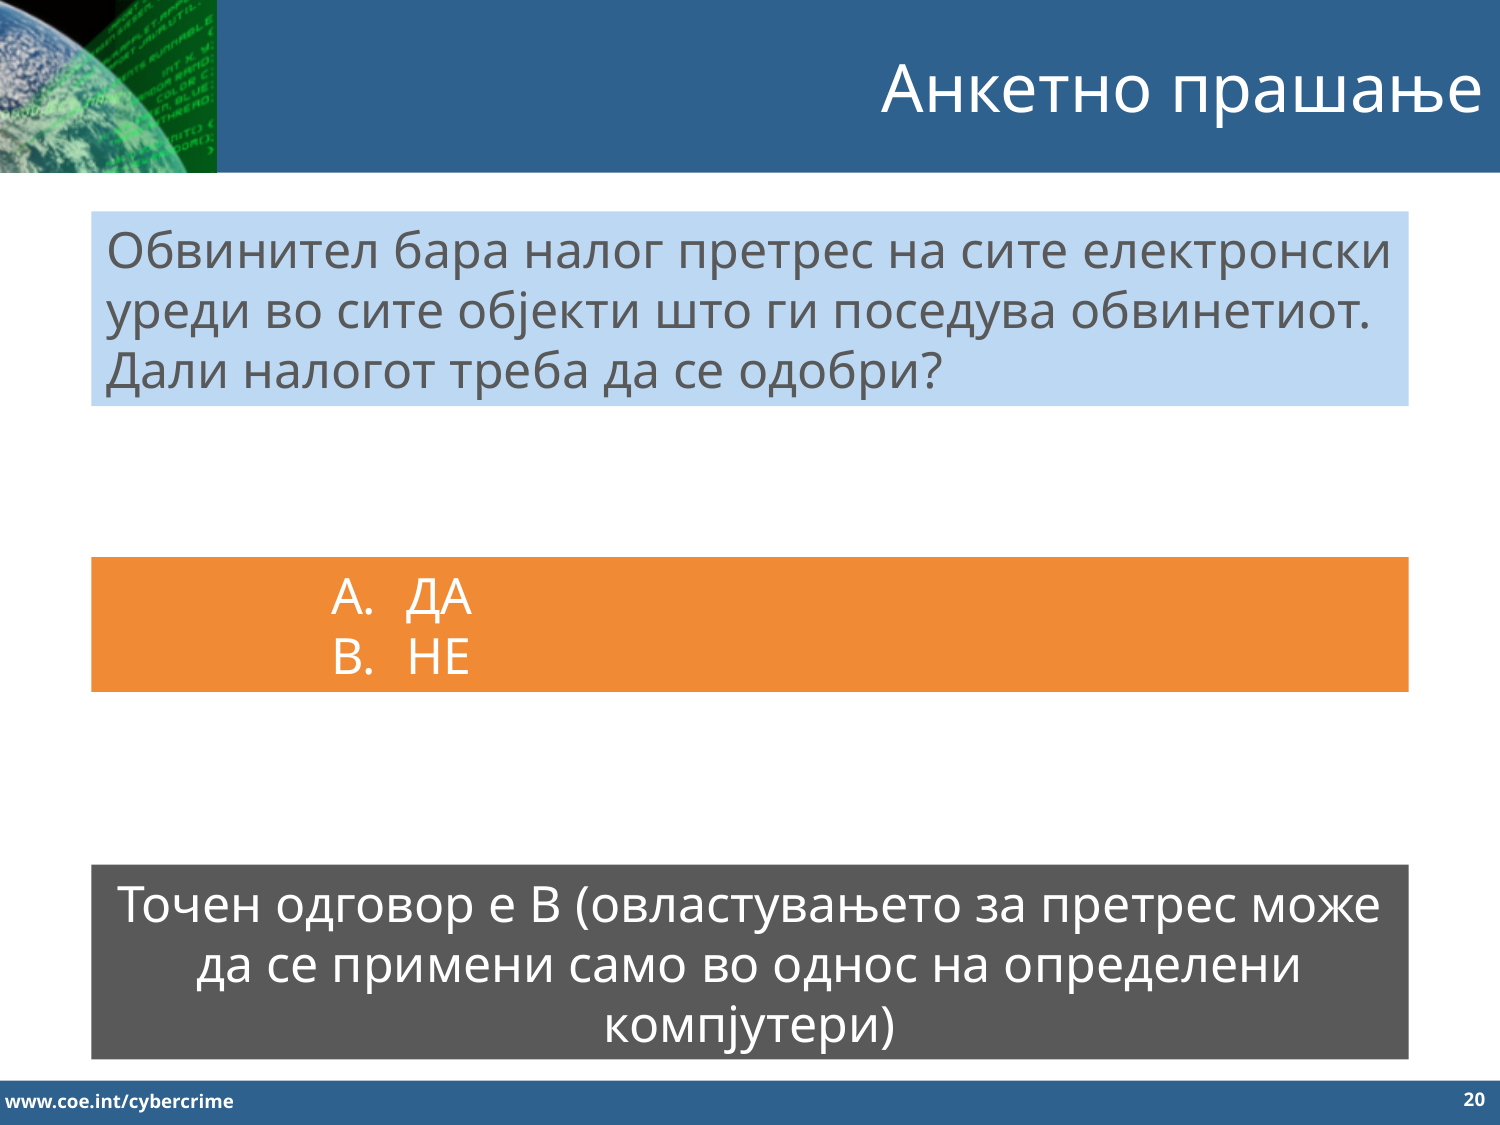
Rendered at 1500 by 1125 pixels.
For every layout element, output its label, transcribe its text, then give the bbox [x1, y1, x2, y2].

text_box Обвинител бара налог претрес на сите електронски уреди во сите објекти што ги поседува обвинетиот. Дали налогот треба да се одобри? [91, 211, 1409, 407]
picture [0, 1, 217, 173]
text_box Анкетно прашање [329, 9, 1500, 162]
text_box ДА НЕ [91, 557, 1409, 692]
text_box Точен одговор е B (овластувањето за претрес може да се примени само во однос на определени компјутери) [91, 864, 1409, 1060]
